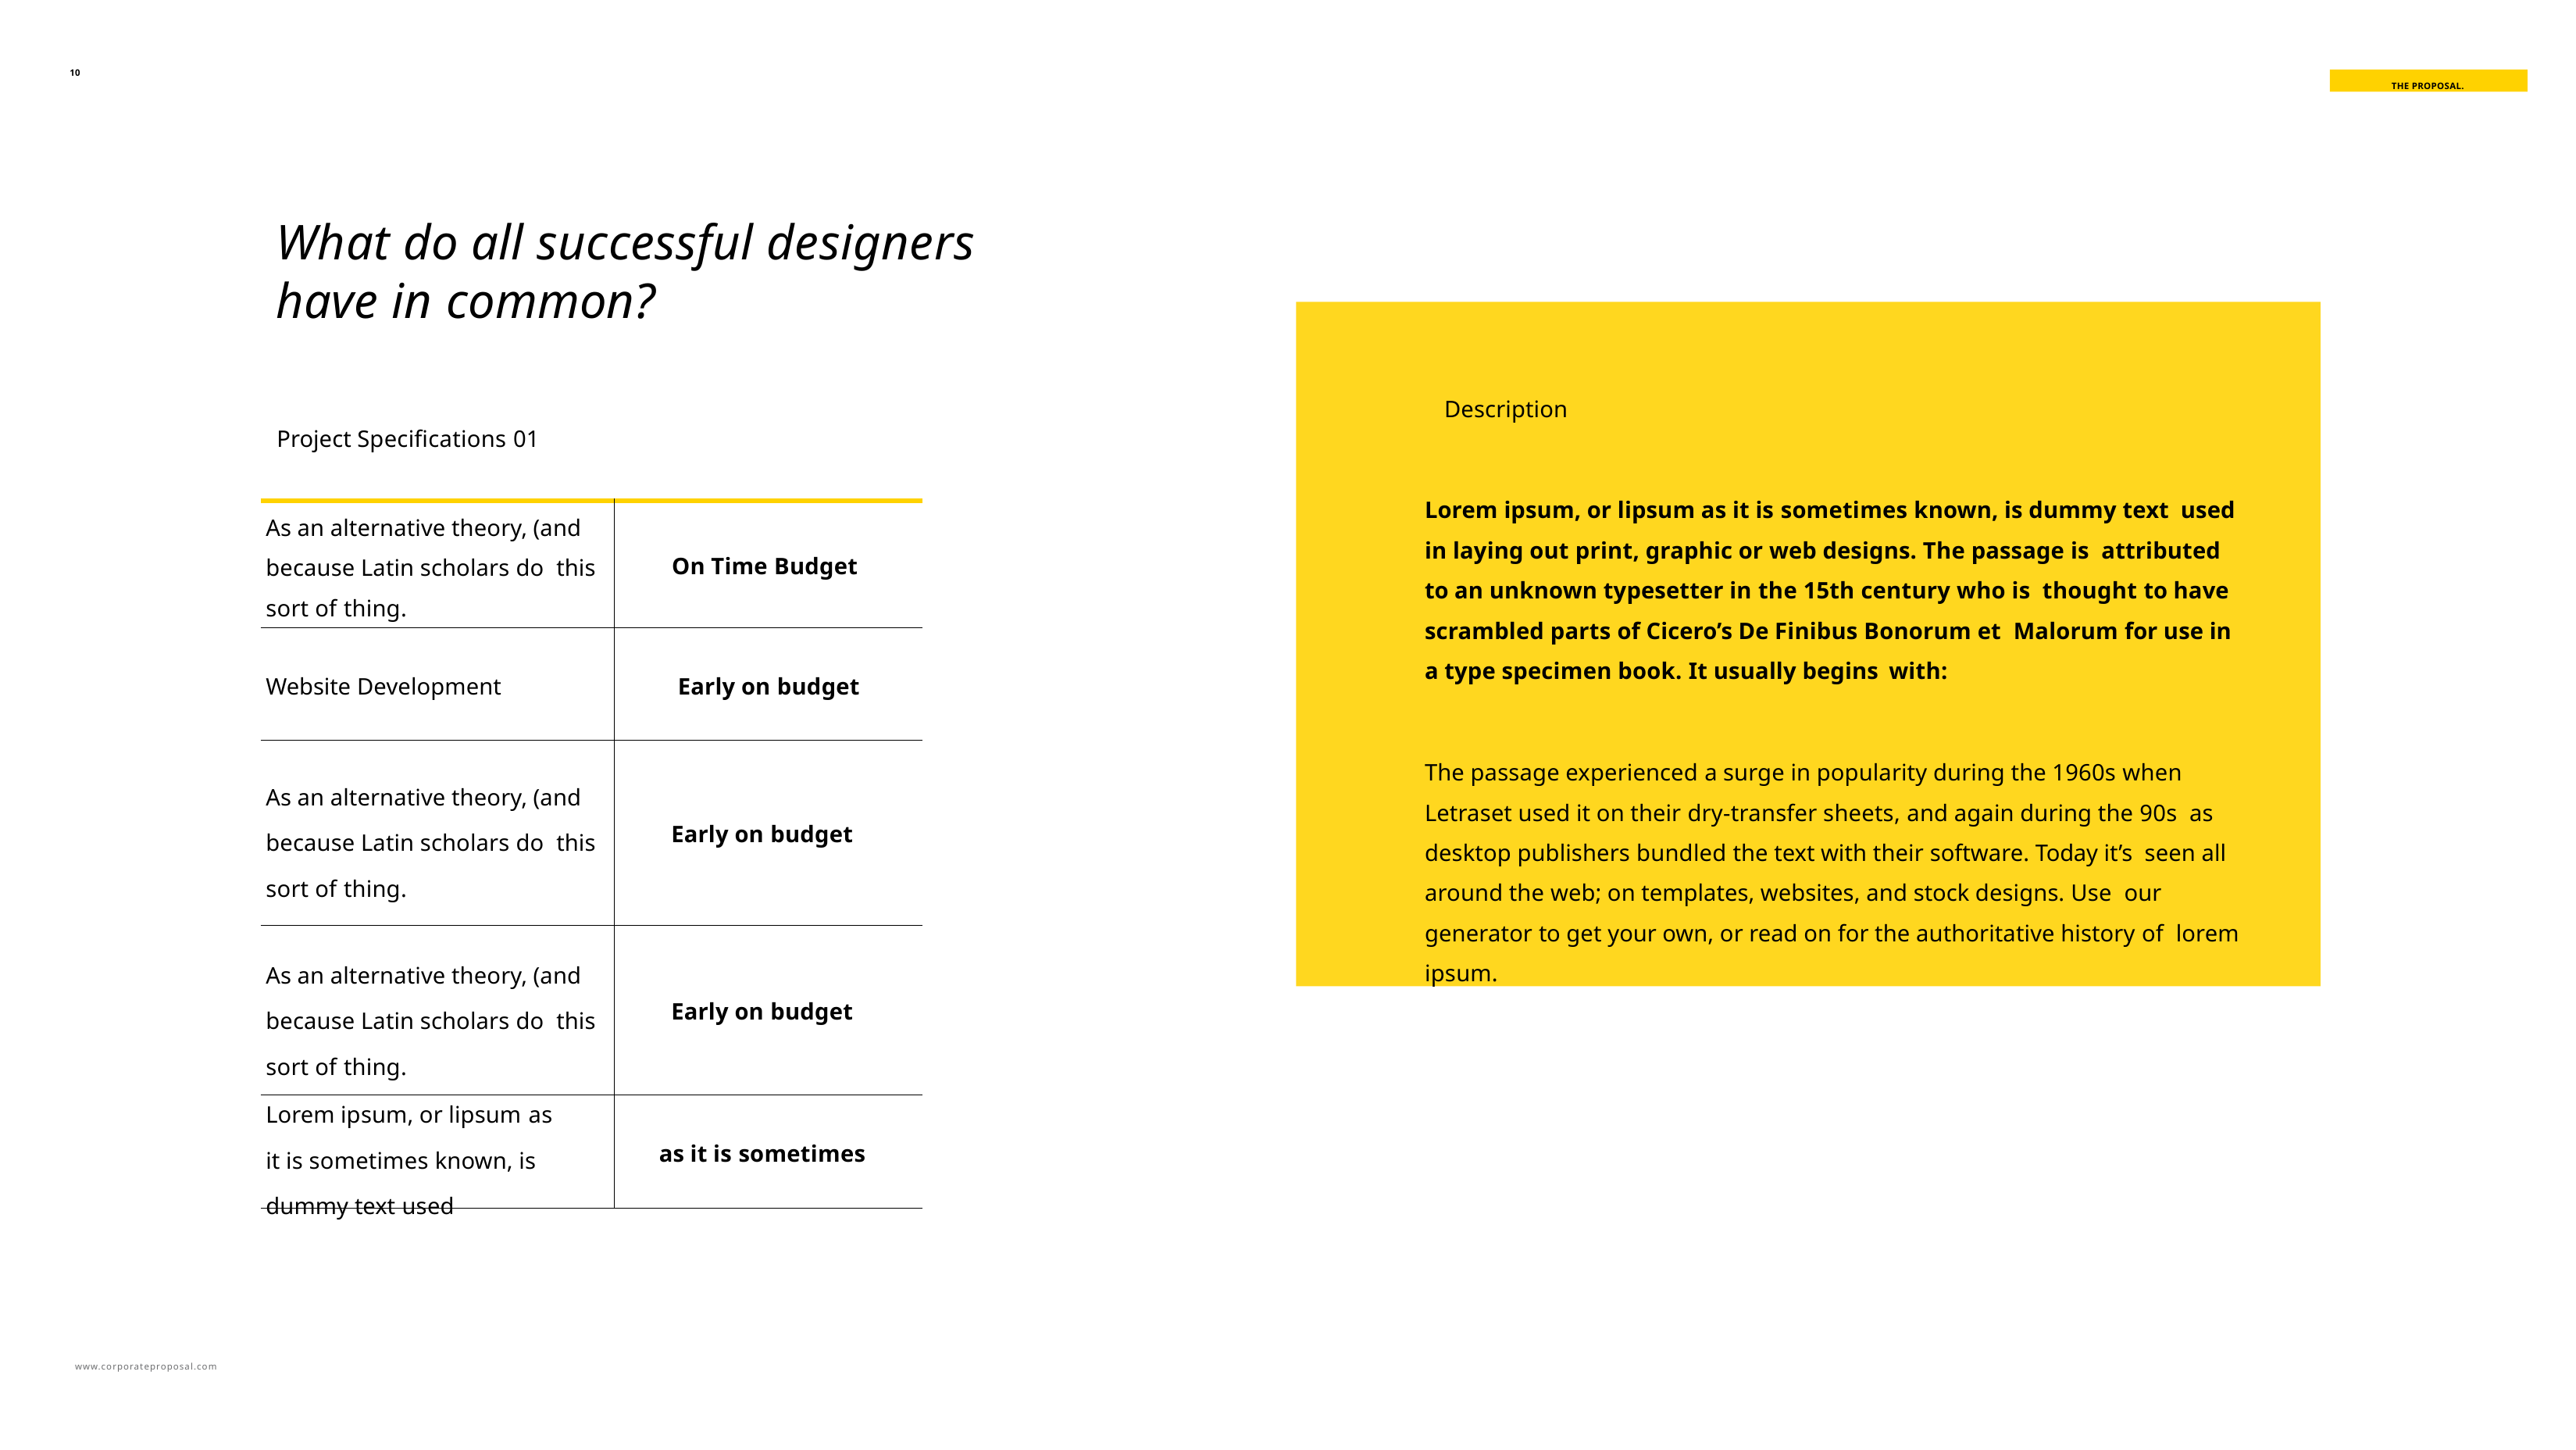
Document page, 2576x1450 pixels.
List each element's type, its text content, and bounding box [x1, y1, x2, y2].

table_cell Early on budget [615, 926, 922, 1095]
text_box THE PROPOSAL. [2329, 70, 2528, 92]
table_cell As an alternative theory, (and because Latin scholars do this sort of thing. [261, 741, 614, 925]
text_box www.corporateproposal.com [73, 1359, 230, 1372]
table_cell Website Development [261, 628, 614, 740]
text_box 10 [68, 65, 82, 78]
table_header As an alternative theory, (and because Latin scholars do this sort of thing. [261, 503, 614, 627]
table_cell Early on budget [615, 628, 922, 740]
table_header On Time Budget [615, 503, 922, 627]
text_box Description Lorem ipsum, or lipsum as it is sometimes known, is dummy text used in laying out print, graphic or web designs. The passage is attributed to an unknown typesetter in the 15th century who is thought to have scrambled parts of Cicero’s De Finibus Bonorum et Malorum for use in a type specimen book. It usually begins with: The passage experienced a surge in popularity during the 1960s when Letraset used it on their dry-transfer sheets, and again during the 90s as desktop publishers bundled the text with their software. Today it’s seen all around the web; on templates, websites, and stock designs. Use our generator to get your own, or read on for the authoritative history of lorem ipsum. [1296, 302, 2321, 987]
table_cell Lorem ipsum, or lipsum as it is sometimes known, is dummy text used [261, 1095, 614, 1208]
table_cell Early on budget [615, 741, 922, 925]
title What do all successful designers have in common? [274, 210, 1078, 453]
table_cell As an alternative theory, (and because Latin scholars do this sort of thing. [261, 926, 614, 1095]
table_cell as it is sometimes [615, 1095, 922, 1208]
text_box Project Specifications 01 [275, 423, 561, 452]
